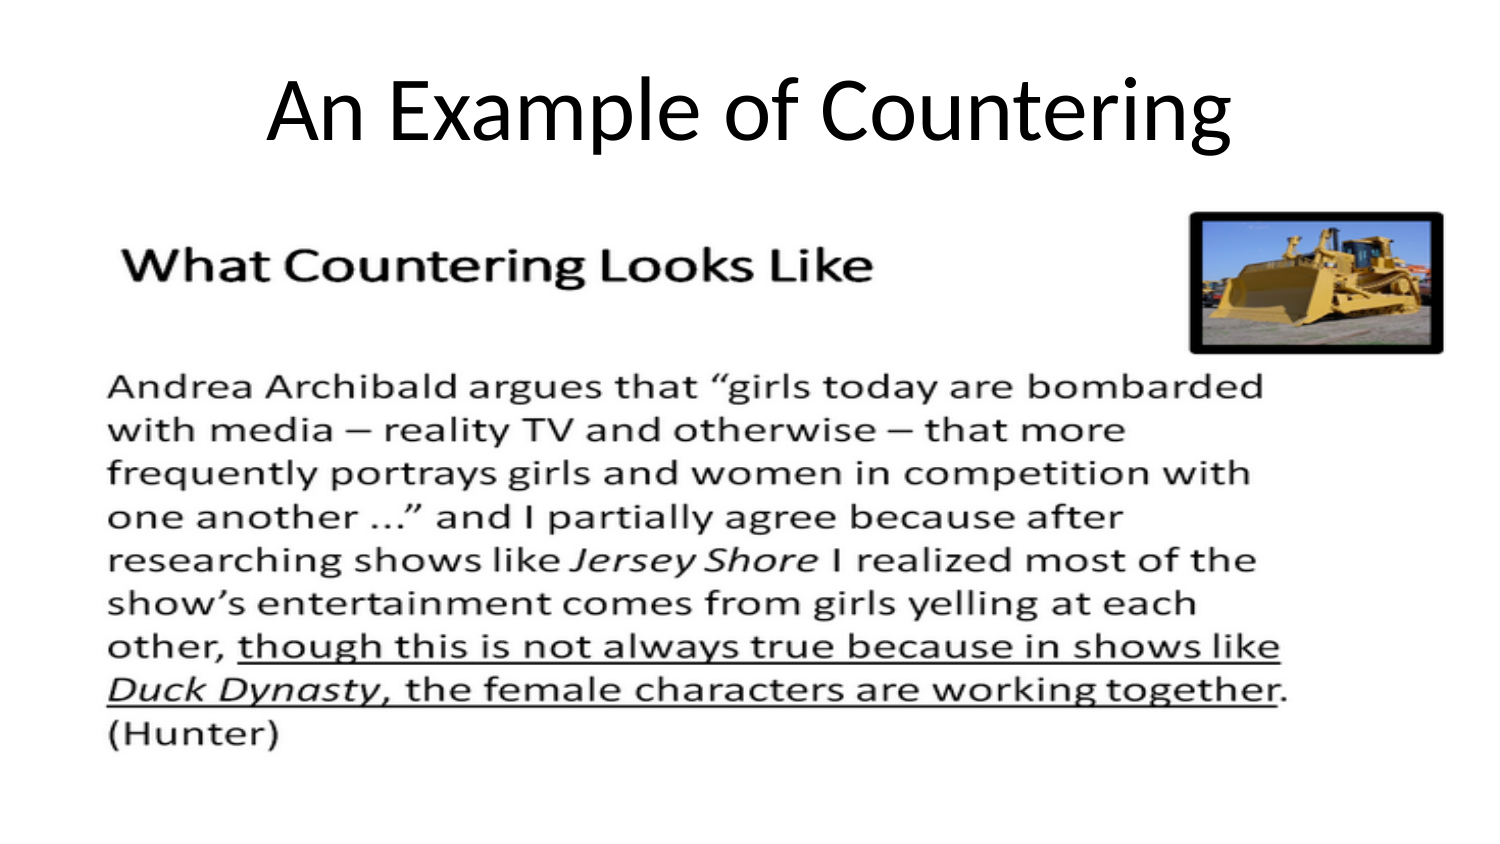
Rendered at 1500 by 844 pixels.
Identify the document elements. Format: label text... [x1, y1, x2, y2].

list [54, 188, 1446, 766]
title An Example of Countering [75, 33, 1425, 175]
